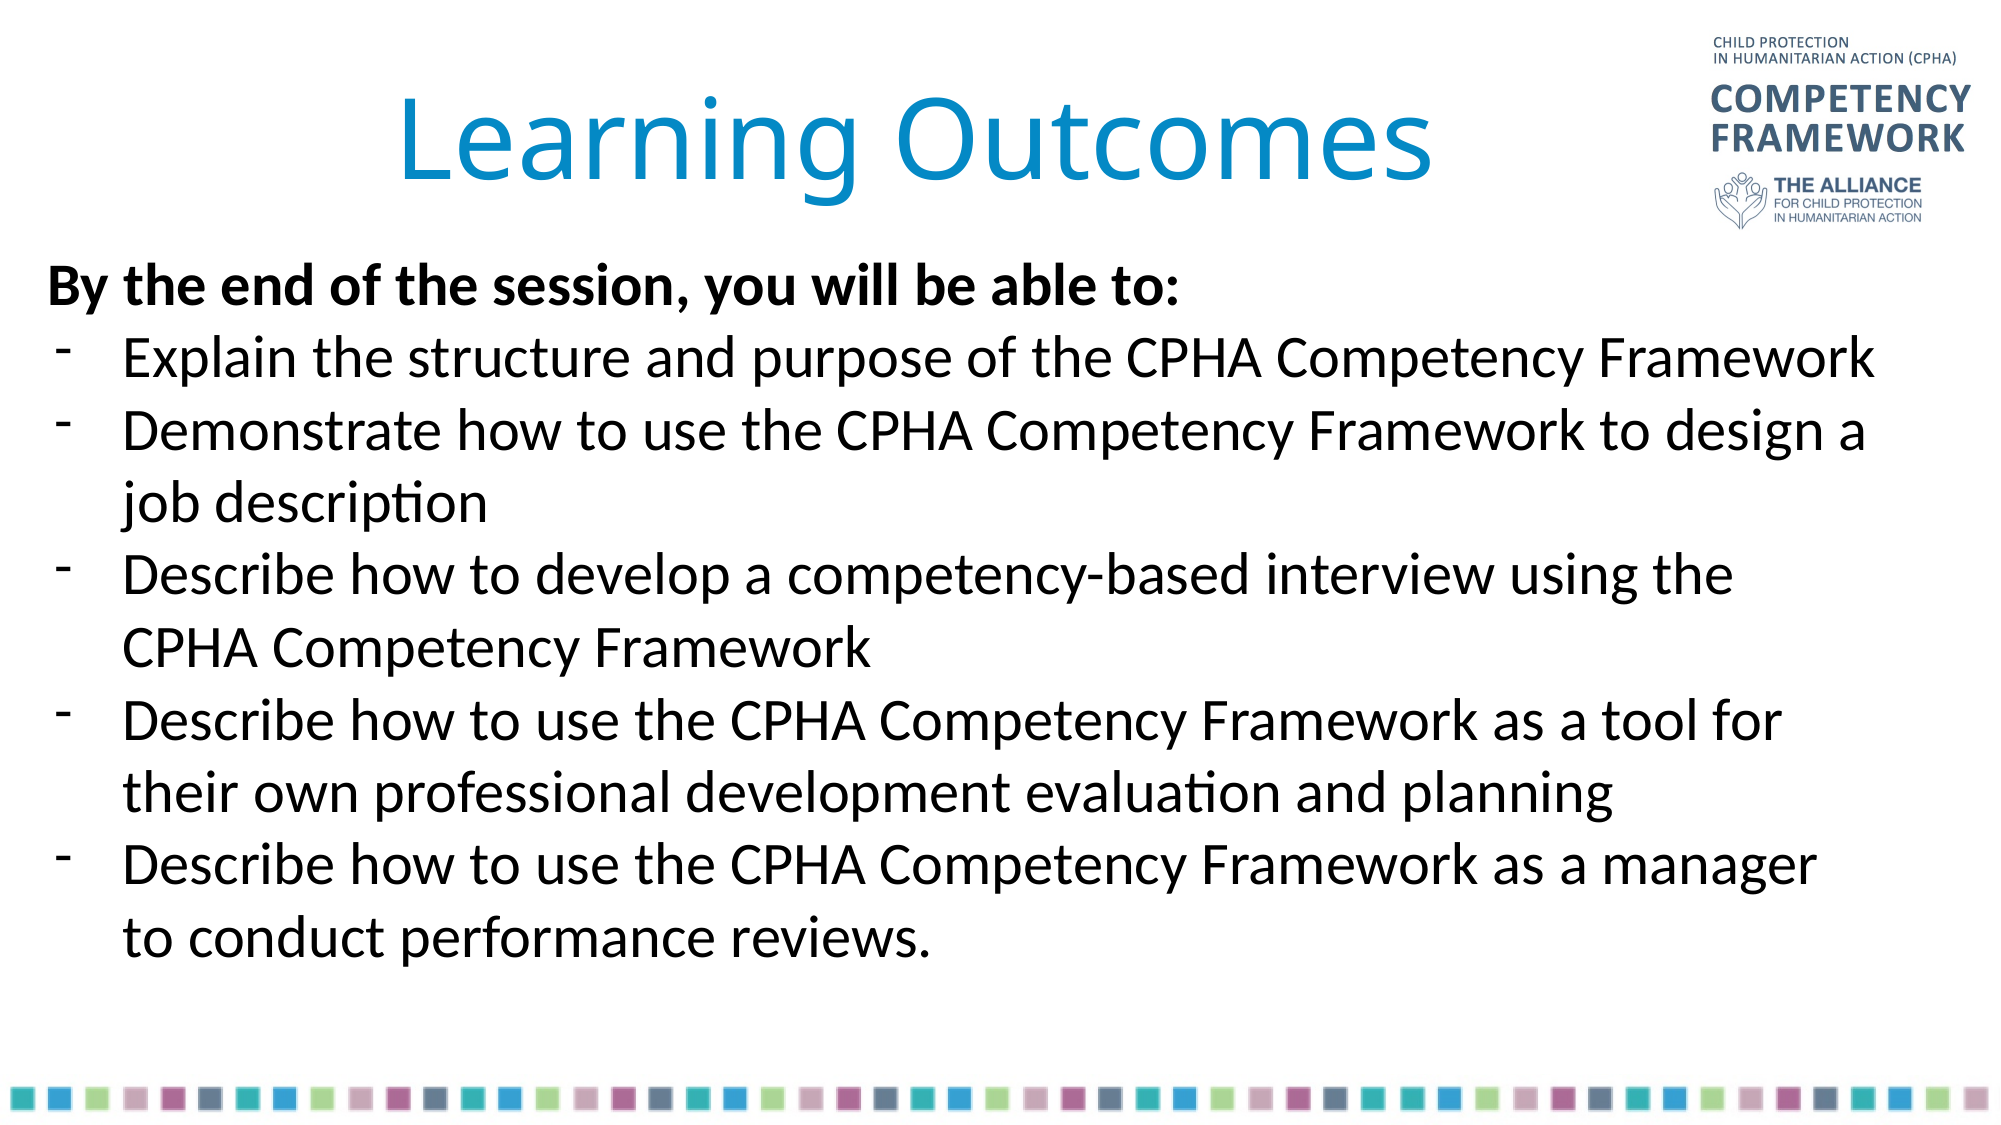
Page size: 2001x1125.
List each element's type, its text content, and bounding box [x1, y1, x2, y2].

title Learning Outcomes [165, 67, 1666, 212]
picture [0, 1074, 2000, 1125]
picture [1709, 30, 1974, 236]
subtitle By the end of the session, you will be able to: Explain the structure and purpose of the CPHA Competency Framework Demonstrate how to use the CPHA Competency Framework to design a job description Describe how to develop a competency-based interview using the CPHA Competency Framework Describe how to use the CPHA Competency Framework as a tool for their own professional development evaluation and planning Describe how to use the CPHA Competency Framework as a manager to conduct performance reviews. [32, 237, 1895, 1050]
